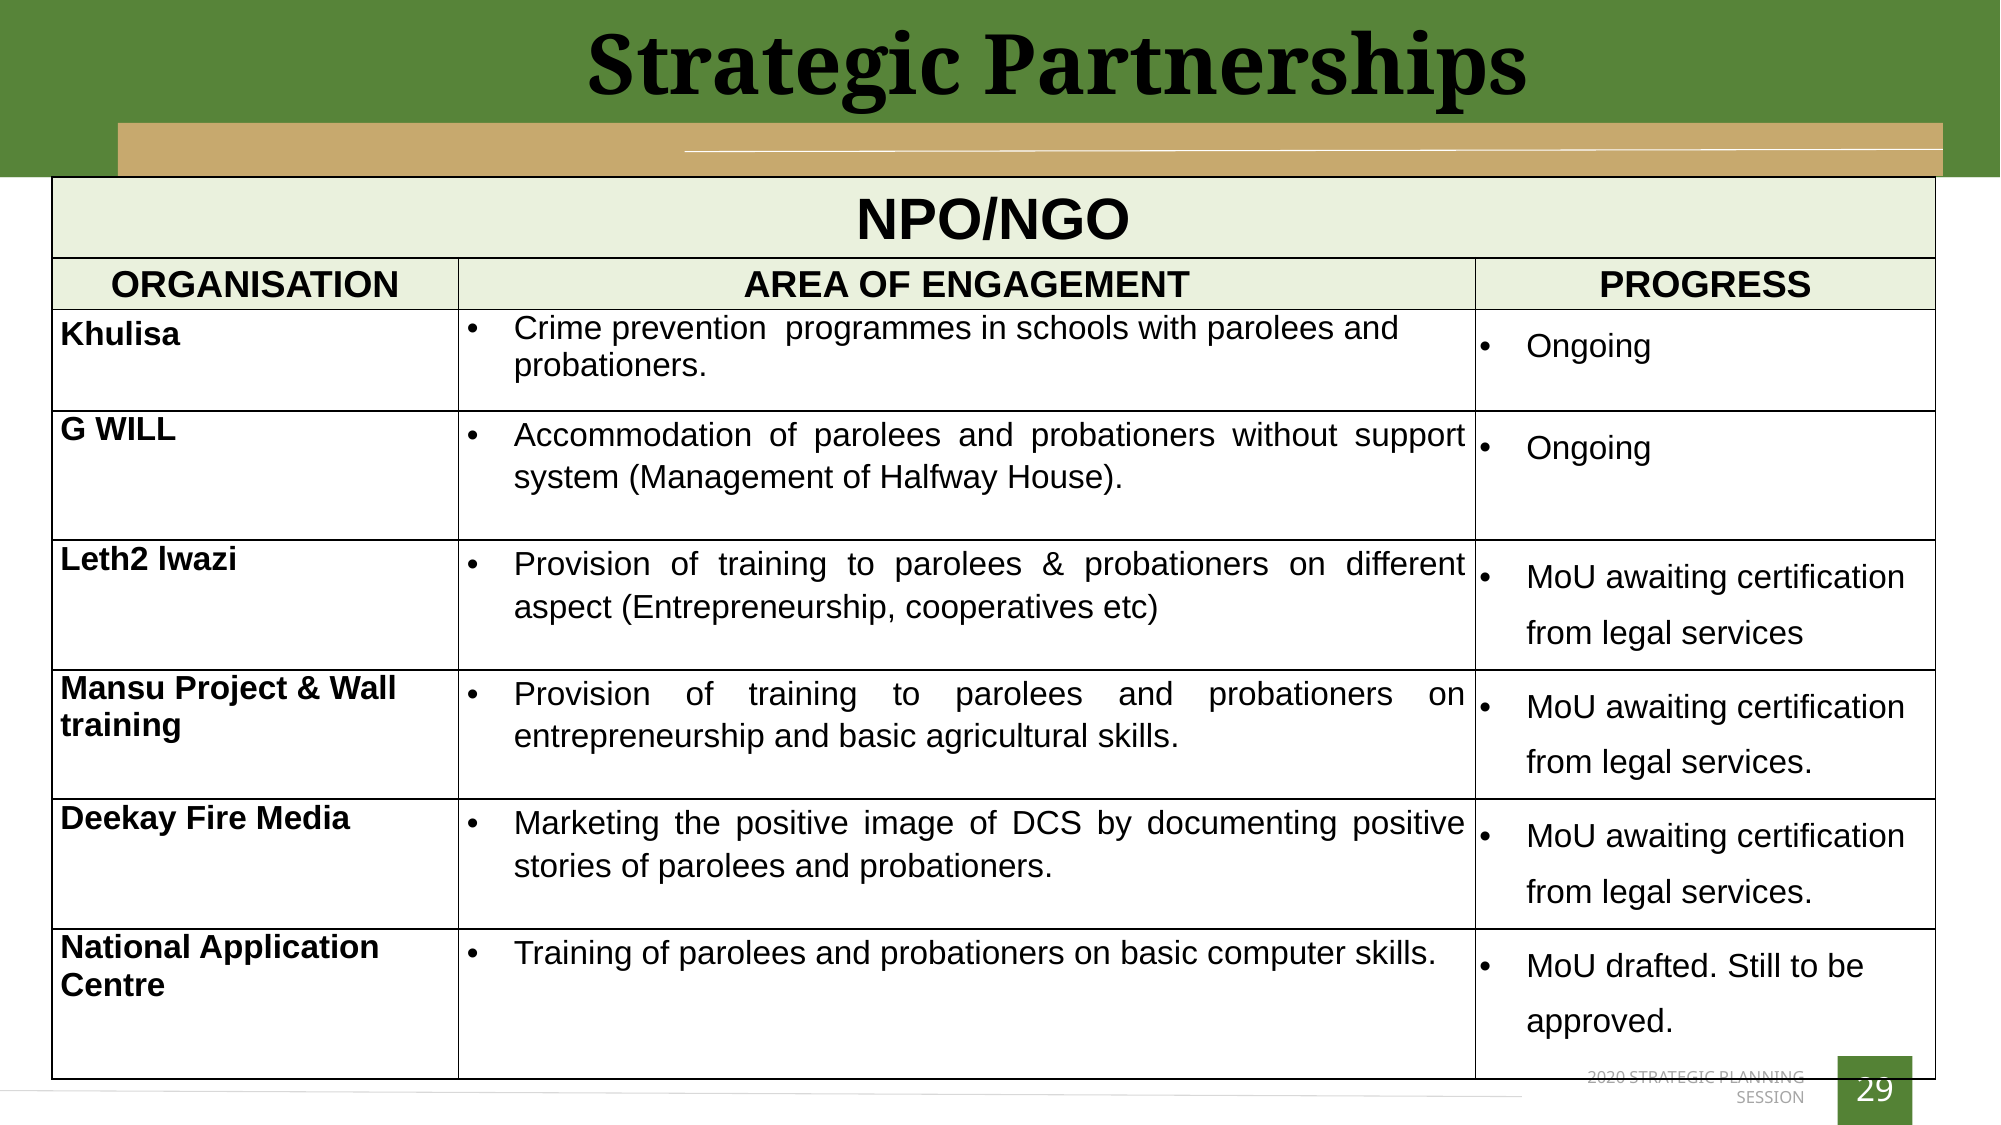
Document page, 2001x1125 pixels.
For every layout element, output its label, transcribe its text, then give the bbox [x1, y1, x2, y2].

table_cell MoU drafted. Still to be approved. [1476, 930, 1935, 1078]
table_cell MoU awaiting certification from legal services. [1476, 800, 1935, 928]
text_box Strategic Partnerships [117, 0, 2000, 135]
text_box [500, 502, 1500, 566]
text_box [117, 135, 1943, 176]
table_cell Leth2 lwazi [53, 541, 458, 669]
table_cell Accommodation of parolees and probationers without support system (Management of Halfway House). [459, 412, 1475, 539]
table_cell MoU awaiting certification from legal services. [1476, 671, 1935, 798]
table_cell ORGANISATION [53, 259, 458, 309]
table_cell G WILL [53, 412, 458, 539]
text_box [0, 0, 117, 178]
table_cell Marketing the positive image of DCS by documenting positive stories of parolees and probationers. [459, 800, 1475, 928]
table_cell Deekay Fire Media [53, 800, 458, 928]
table_cell Provision of training to parolees and probationers on entrepreneurship and basic agricultural skills. [459, 671, 1475, 798]
table_cell Provision of training to parolees & probationers on different aspect (Entrepreneurship, cooperatives etc) [459, 541, 1475, 669]
table_cell Mansu Project & Wall training [53, 671, 458, 798]
table_cell Ongoing [1476, 310, 1935, 410]
table_cell AREA OF ENGAGEMENT [459, 259, 1475, 309]
table_cell Khulisa [53, 310, 458, 410]
table_cell Training of parolees and probationers on basic computer skills. [459, 930, 1475, 1078]
table_cell Ongoing [1476, 412, 1935, 539]
text_box [1936, 135, 2000, 178]
table_cell Crime prevention programmes in schools with parolees and probationers. [459, 310, 1475, 410]
table_cell PROGRESS [1476, 259, 1935, 309]
table_header NPO/NGO [53, 178, 1935, 257]
table_cell MoU awaiting certification from legal services [1476, 541, 1935, 669]
table_cell National Application Centre [53, 930, 458, 1078]
